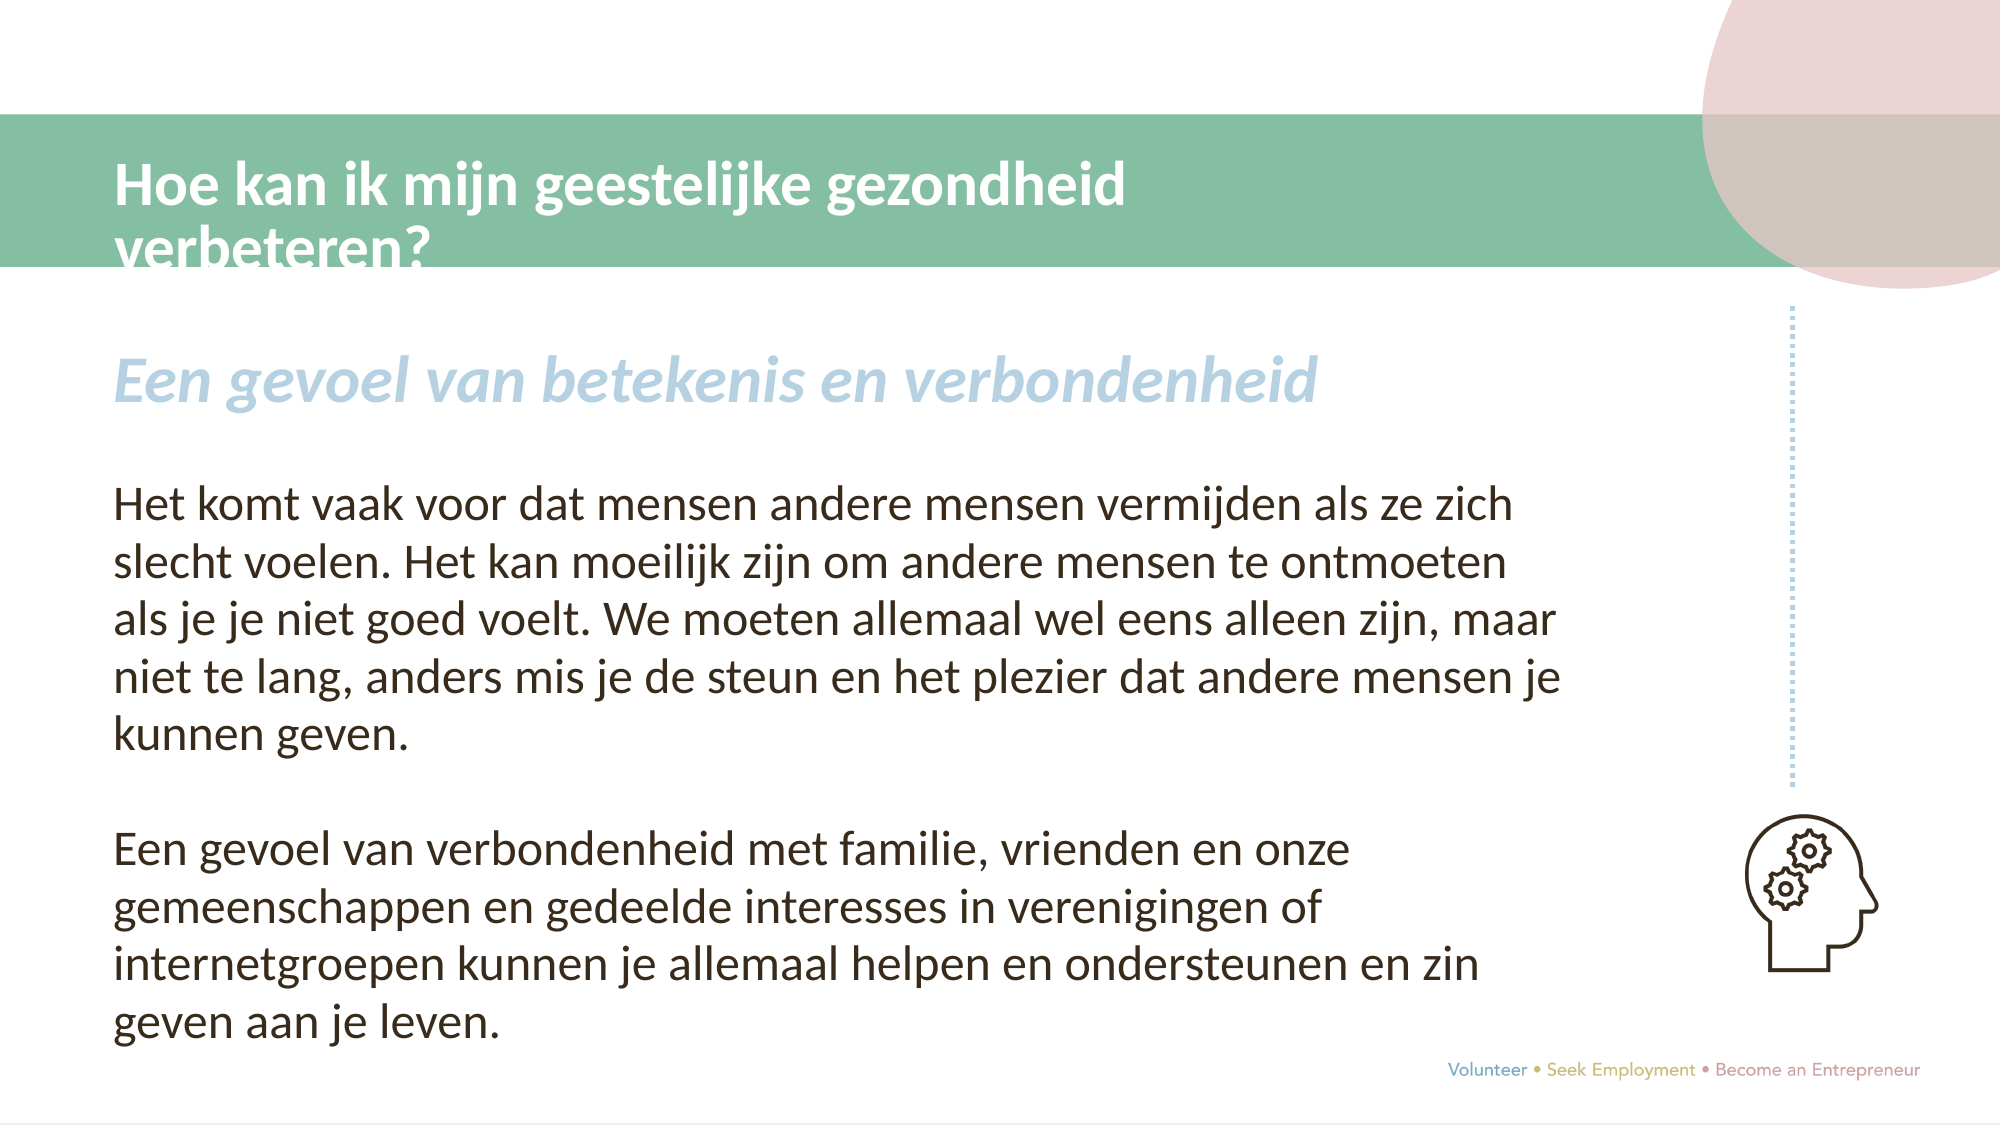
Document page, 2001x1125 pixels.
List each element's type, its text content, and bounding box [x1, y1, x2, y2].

text_box Een gevoel van betekenis en verbondenheid Het komt vaak voor dat mensen andere mensen vermijden als ze zich slecht voelen. Het kan moeilijk zijn om andere mensen te ontmoeten als je je niet goed voelt. We moeten allemaal wel eens alleen zijn, maar niet te lang, anders mis je de steun en het plezier dat andere mensen je kunnen geven. Een gevoel van verbondenheid met familie, vrienden en onze gemeenschappen en gedeelde interesses in verenigingen of internetgroepen kunnen je allemaal helpen en ondersteunen en zin geven aan je leven. [98, 350, 1581, 975]
text_box [1702, 0, 2000, 289]
picture [1418, 1046, 1971, 1103]
text_box Hoe kan ik mijn geestelijke gezondheid verbeteren? [99, 147, 1312, 290]
text_box [0, 113, 1797, 268]
picture [1717, 803, 1906, 992]
